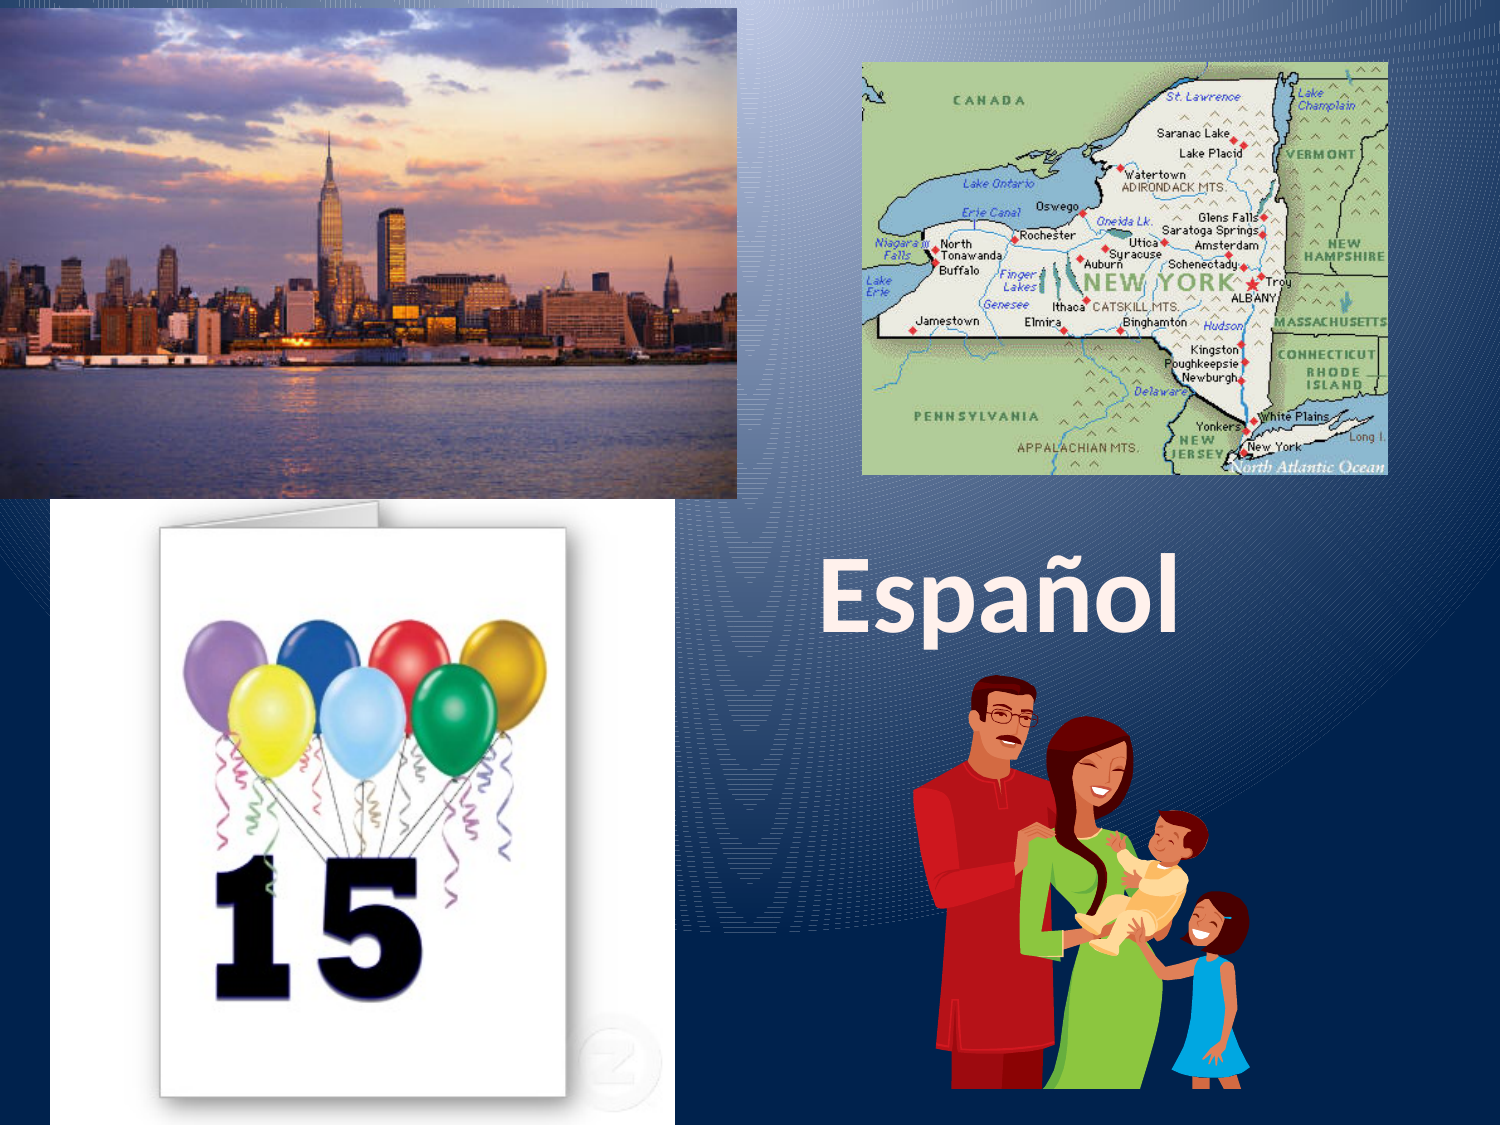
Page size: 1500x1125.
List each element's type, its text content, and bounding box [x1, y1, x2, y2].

text_box Español [679, 512, 1388, 663]
picture [0, 8, 737, 1125]
picture [862, 62, 1388, 475]
picture [912, 674, 1251, 1090]
